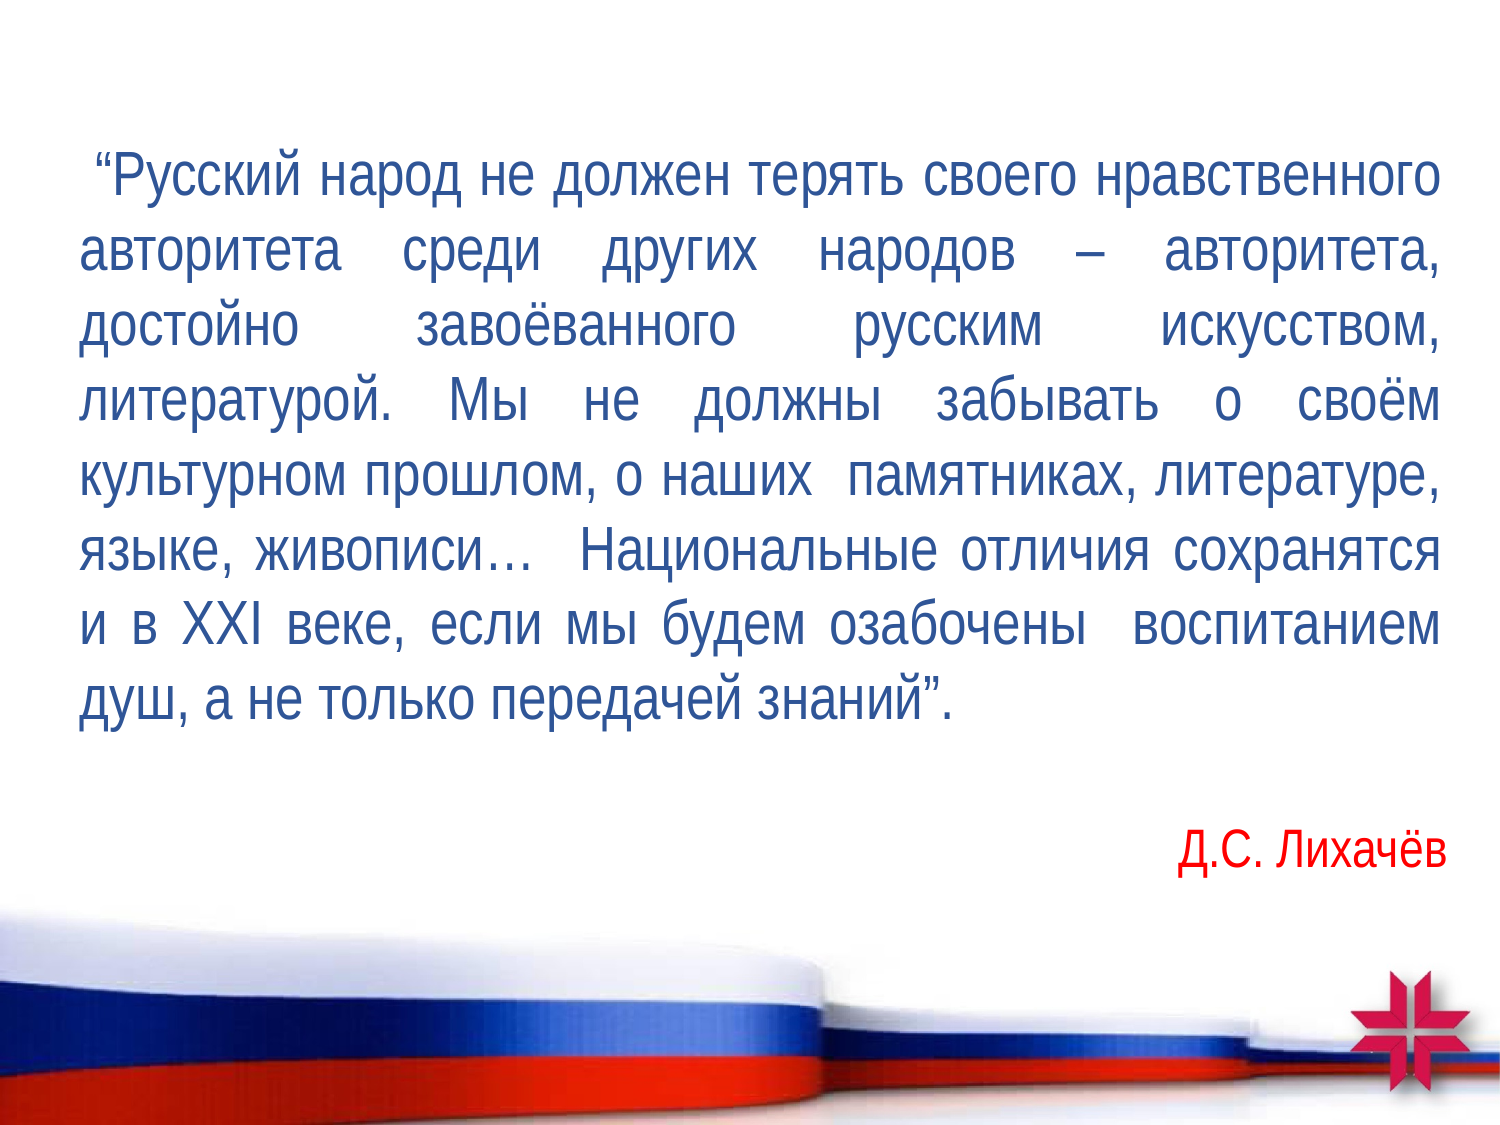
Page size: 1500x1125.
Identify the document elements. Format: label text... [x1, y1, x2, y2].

text_box “Русский народ не должен терять своего нравственного авторитета среди других народов – авторитета, достойно завоёванного русским искусством, литературой. Мы не должны забывать о своём культурном прошлом, о наших памятниках, литературе, языке, живописи… Национальные отличия сохранятся и в XXI веке, если мы будем озабочены воспитанием душ, а не только передачей знаний”. [64, 125, 1459, 740]
text_box Д.С. Лихачёв [1163, 805, 1483, 886]
picture [0, 886, 1500, 1125]
